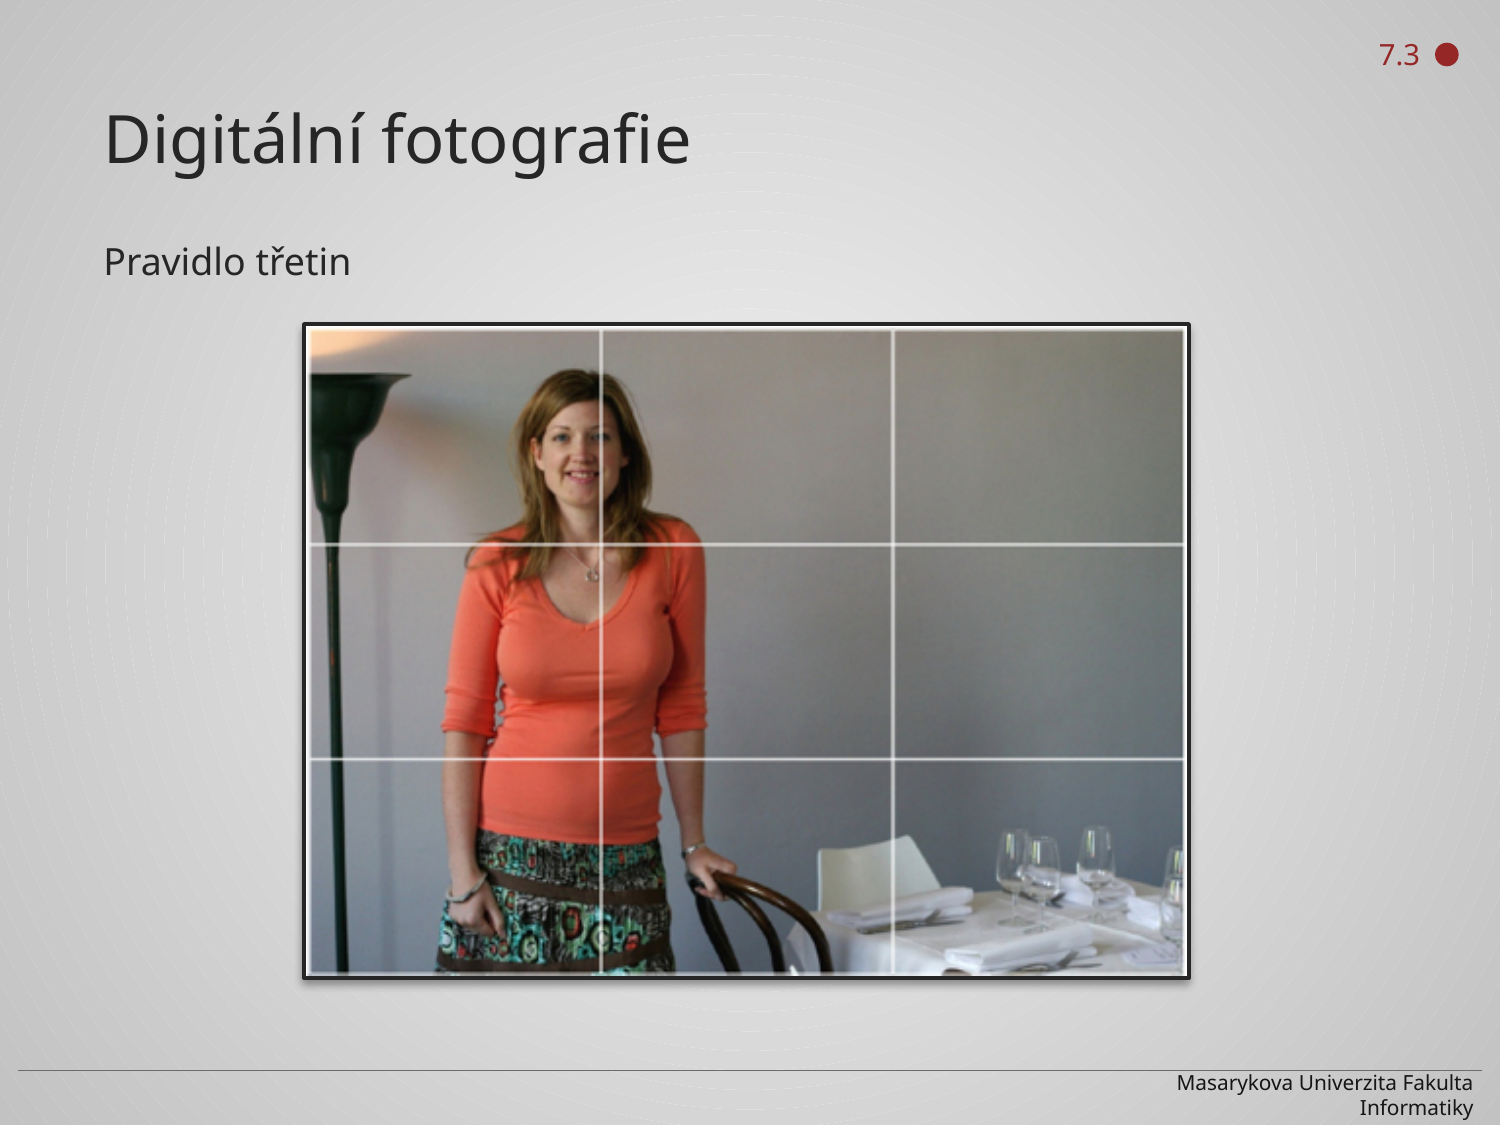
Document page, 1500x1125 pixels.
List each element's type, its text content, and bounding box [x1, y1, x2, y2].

picture [305, 325, 1188, 977]
text_box Pravidlo třetin [88, 230, 1436, 290]
text_box Digitální fotografie [88, 89, 1436, 230]
text_box 7.3 [1364, 29, 1459, 79]
footer Masarykova Univerzita Fakulta Informatiky [1092, 1065, 1489, 1125]
